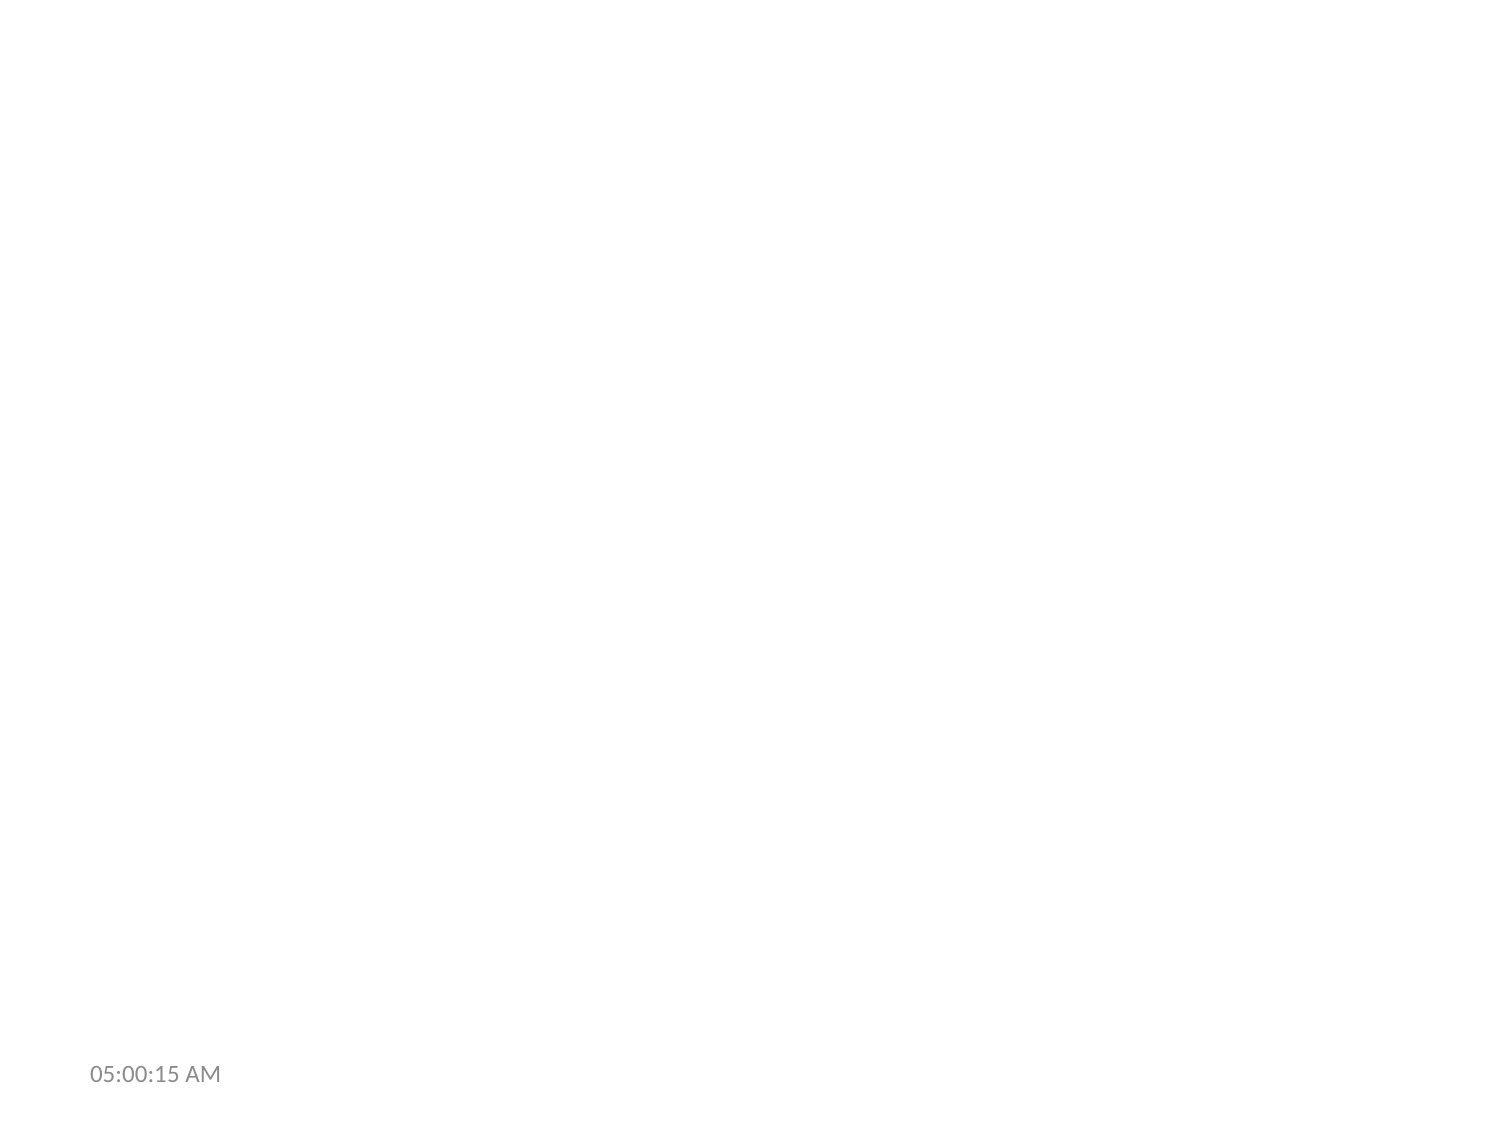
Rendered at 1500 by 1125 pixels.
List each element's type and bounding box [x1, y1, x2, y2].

slide_number [75, 1042, 425, 1103]
